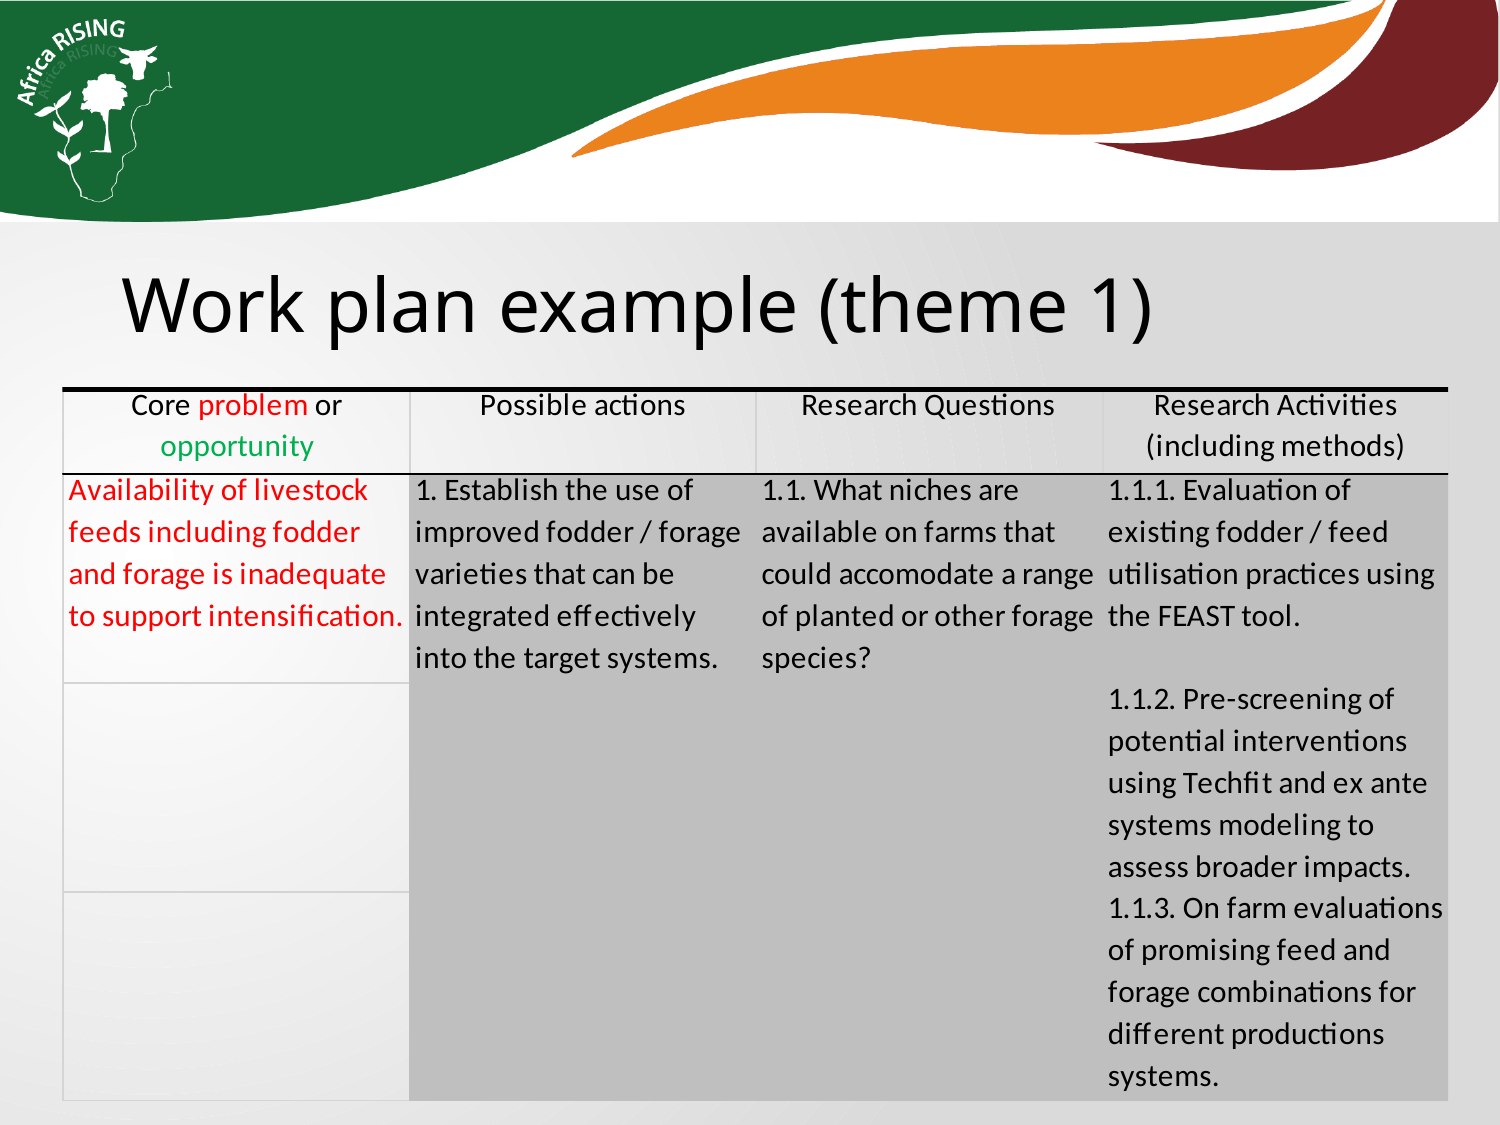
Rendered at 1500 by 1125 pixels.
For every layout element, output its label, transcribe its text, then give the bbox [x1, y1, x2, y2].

list Work plan example (theme 1) [87, 249, 1363, 380]
picture [0, 0, 1499, 222]
picture [61, 386, 1451, 1103]
